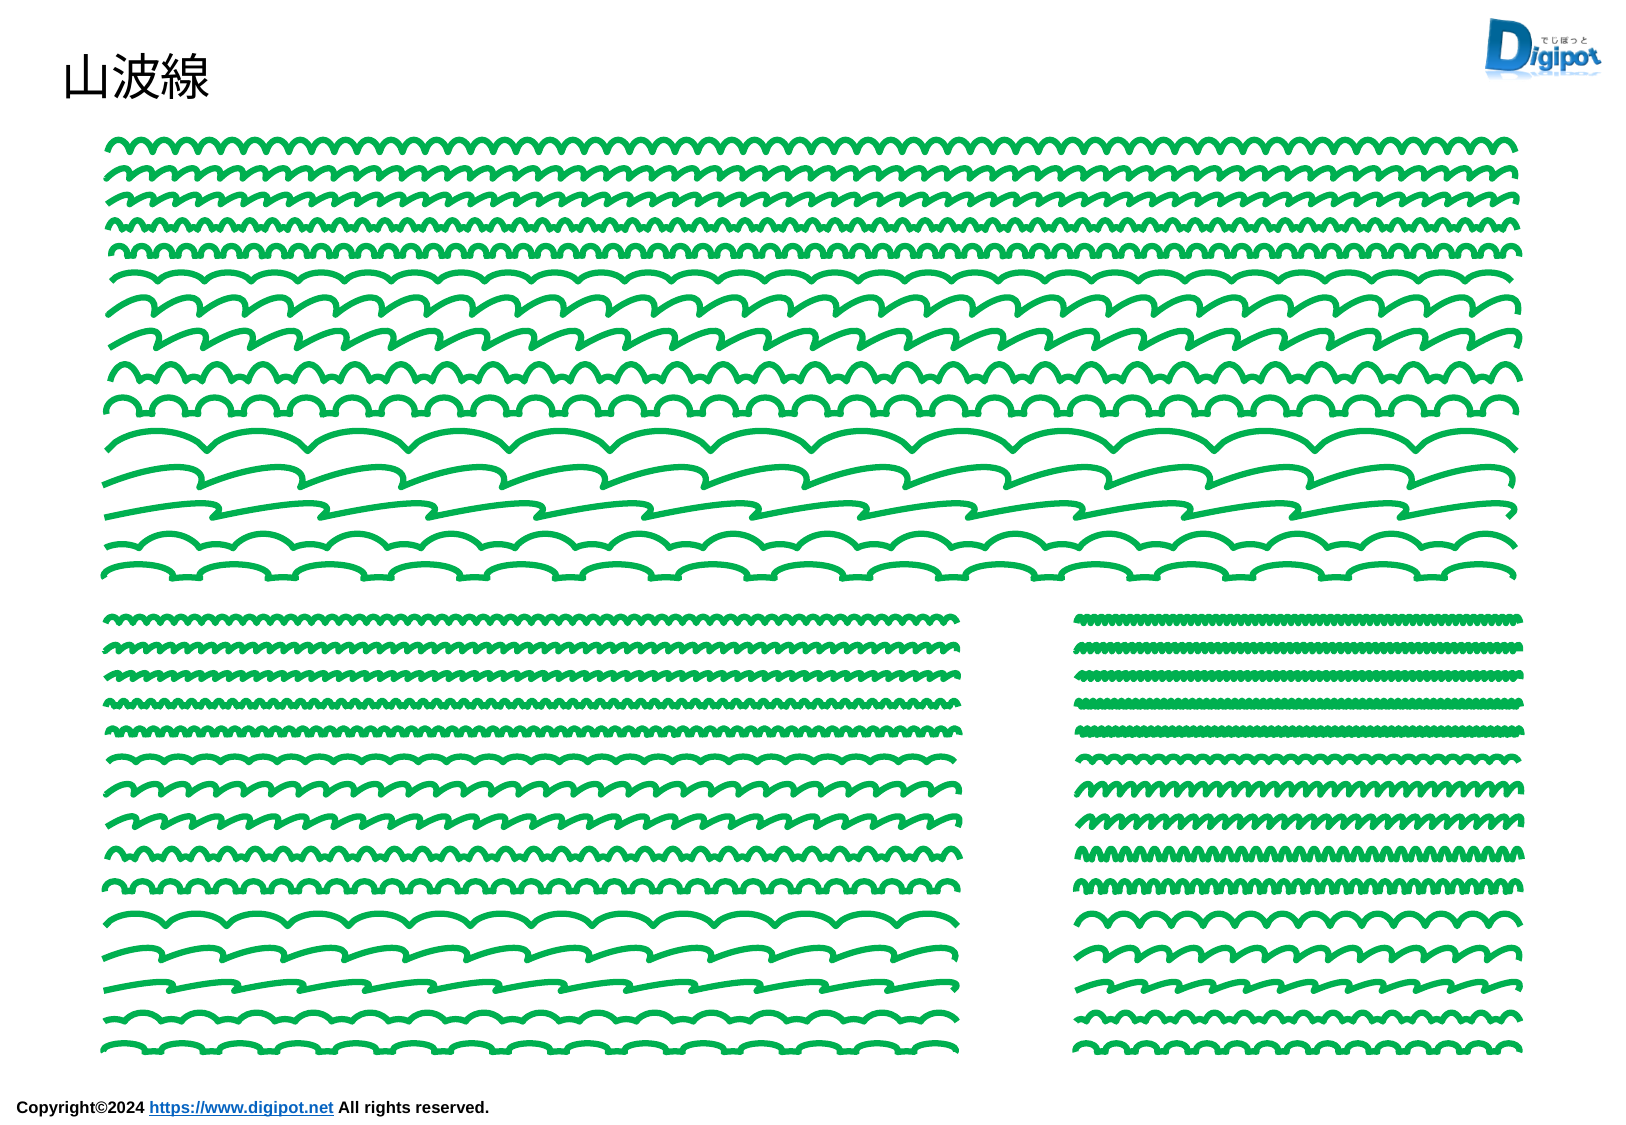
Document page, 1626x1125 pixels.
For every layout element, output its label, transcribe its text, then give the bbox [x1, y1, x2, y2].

text_box [1077, 816, 1522, 828]
text_box [110, 364, 1521, 382]
text_box [107, 756, 955, 763]
text_box [106, 168, 1516, 179]
text_box [107, 220, 1518, 230]
text_box [106, 397, 1517, 415]
picture [1485, 18, 1602, 82]
text_box [104, 1012, 958, 1022]
text_box 山波線 [46, 38, 226, 113]
text_box [107, 728, 960, 735]
text_box [105, 700, 959, 707]
text_box [103, 981, 957, 991]
text_box [1077, 848, 1522, 860]
text_box [1077, 756, 1520, 763]
text_box [1076, 913, 1521, 927]
text_box [105, 616, 958, 624]
text_box [102, 947, 956, 961]
text_box [1074, 947, 1520, 961]
text_box [1076, 644, 1521, 652]
text_box [106, 783, 959, 795]
text_box [1075, 1043, 1520, 1053]
text_box [105, 533, 1516, 549]
text_box [1076, 673, 1521, 680]
text_box [106, 430, 1517, 452]
text_box [111, 245, 1520, 257]
text_box [107, 139, 1516, 153]
text_box [104, 913, 958, 927]
text_box [109, 330, 1520, 349]
text_box [104, 644, 957, 652]
text_box [107, 194, 1517, 205]
text_box [106, 816, 960, 828]
text_box [103, 1043, 957, 1053]
text_box [104, 503, 1515, 518]
text_box [103, 564, 1514, 579]
text_box [1075, 1012, 1521, 1022]
text_box [1076, 783, 1522, 795]
text_box [1075, 981, 1520, 991]
text_box [105, 673, 958, 680]
text_box [104, 881, 958, 892]
text_box [102, 467, 1513, 488]
text_box [108, 297, 1519, 315]
text_box [1077, 728, 1522, 735]
text_box [1076, 881, 1521, 892]
text_box [111, 272, 1512, 282]
text_box [107, 848, 961, 860]
text_box [1076, 616, 1521, 624]
text_box [1076, 700, 1521, 707]
